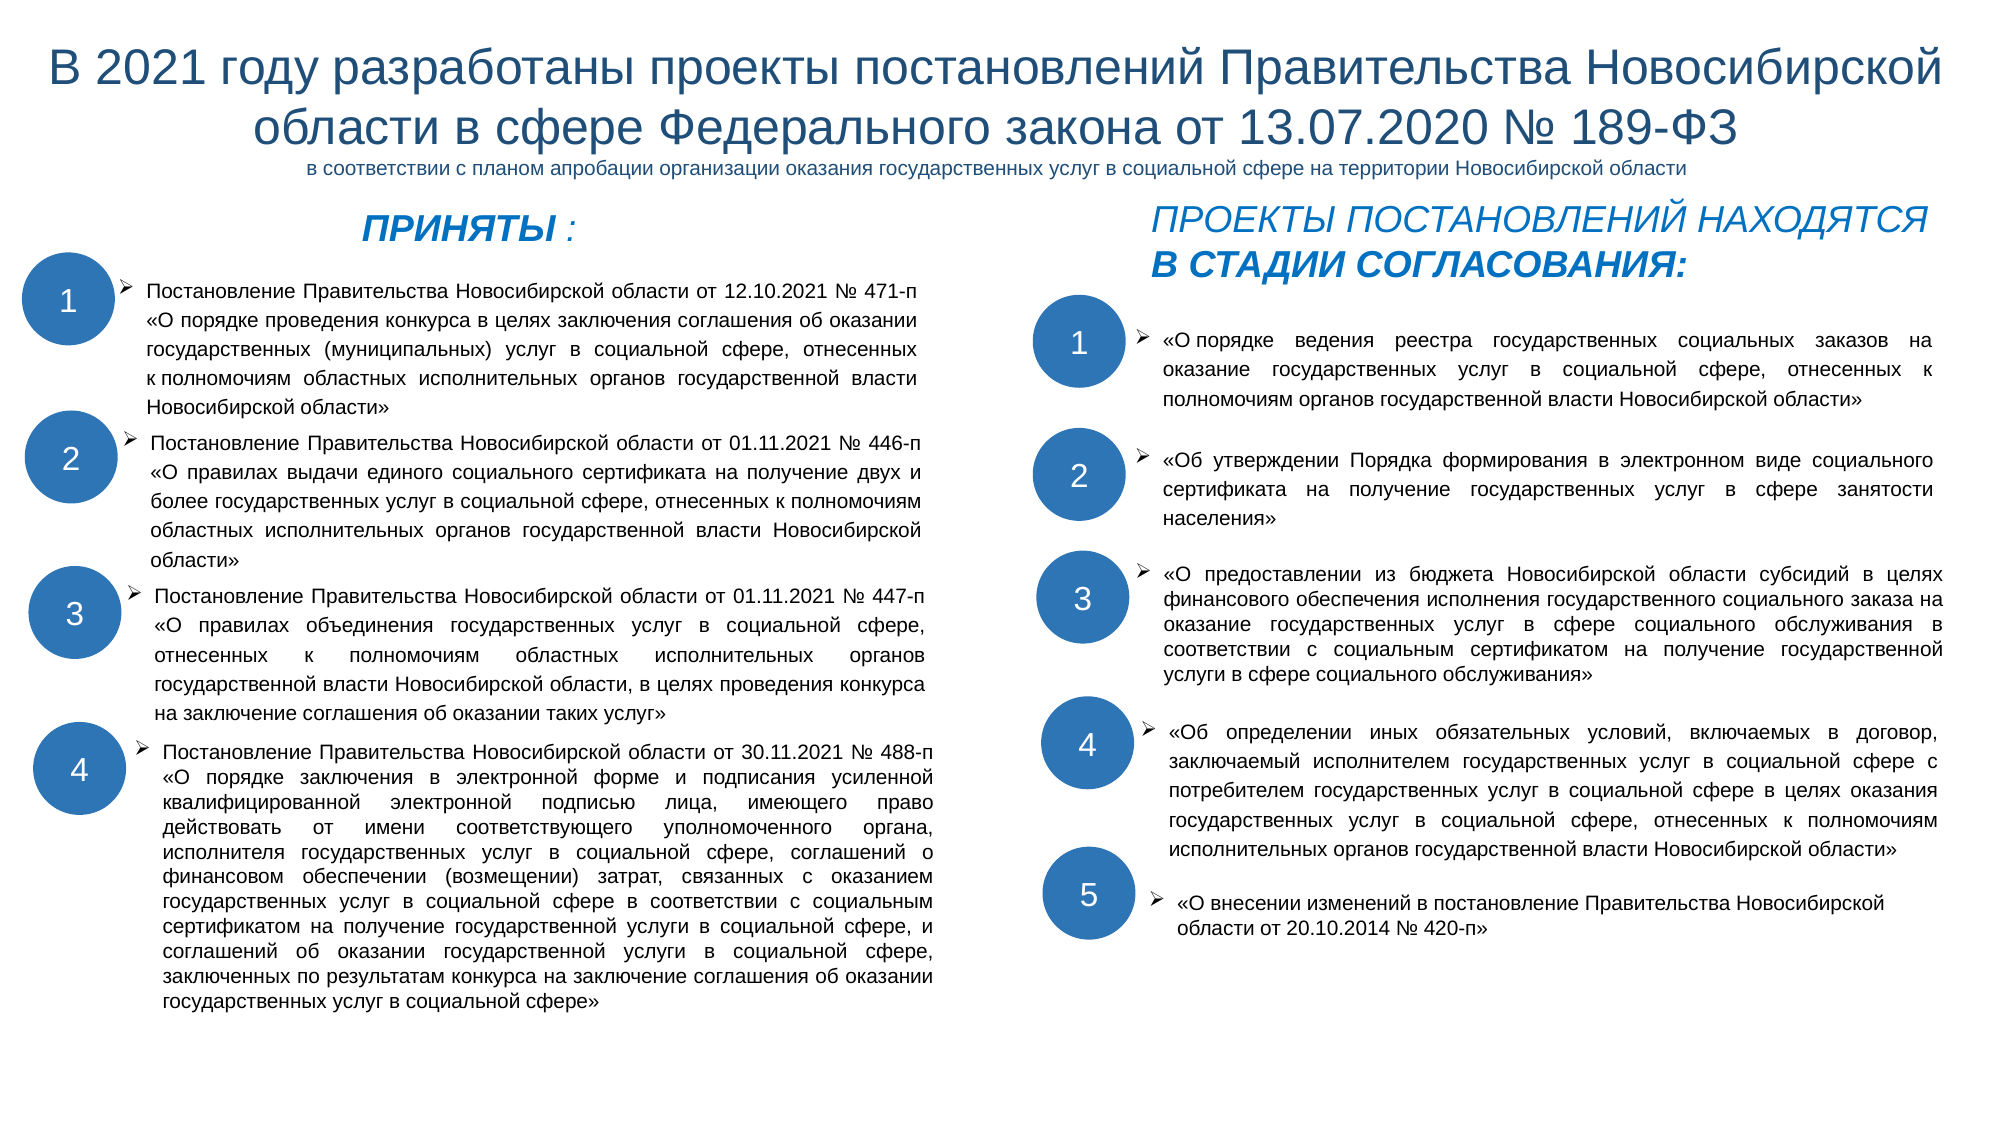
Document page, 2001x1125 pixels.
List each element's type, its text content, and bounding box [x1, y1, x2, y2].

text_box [21, 27, 1965, 948]
text_box Постановление Правительства Новосибирской области от 30.11.2021 № 488-п «О порядке заключения в электронной форме и подписания усиленной квалифицированной электронной подписью лица, имеющего право действовать от имени соответствующего уполномоченного органа, исполнителя государственных услуг в социальной сфере, соглашений о финансовом обеспечении (возмещении) затрат, связанных с оказанием государственных услуг в социальной сфере в соответствии с социальным сертификатом на получение государственной услуги в социальной сфере, и соглашений об оказании государственной услуги в социальной сфере, заключенных по результатам конкурса на заключение соглашения об оказании государственных услуг в социальной сфере» [119, 948, 949, 1103]
